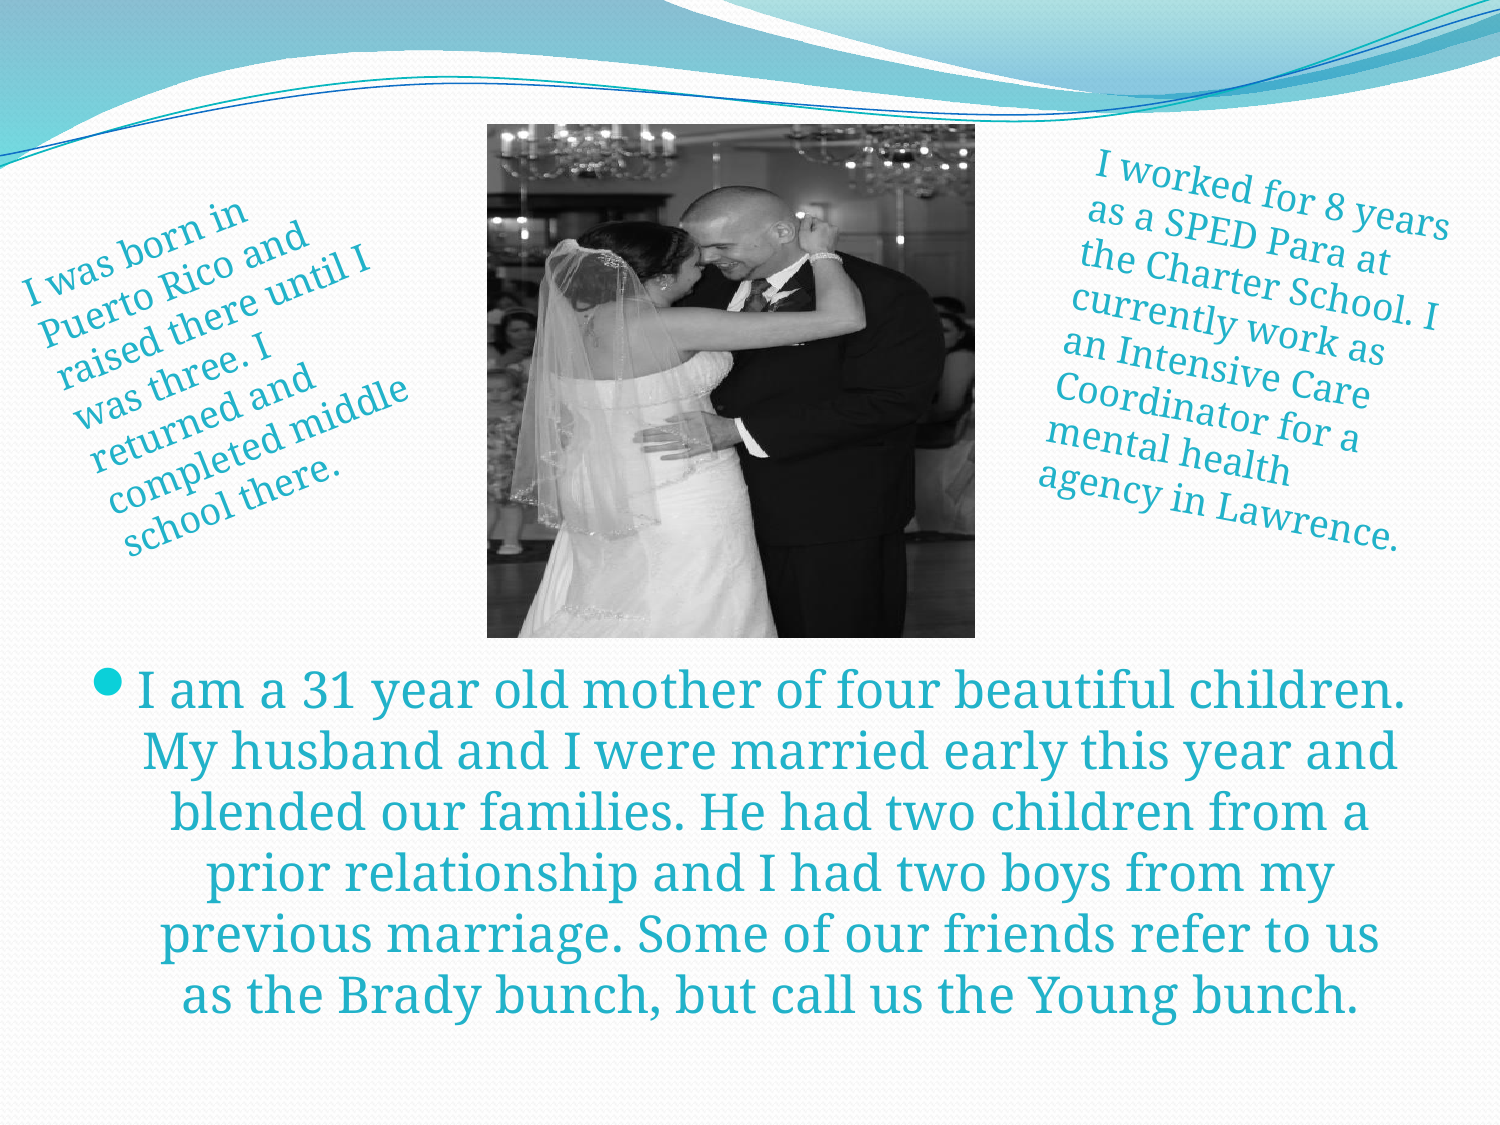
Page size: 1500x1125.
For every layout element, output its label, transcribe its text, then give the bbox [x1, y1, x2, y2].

list I am a 31 year old mother of four beautiful children. My husband and I were married early this year and blended our families. He had two children from a prior relationship and I had two boys from my previous marriage. Some of our friends refer to us as the Brady bunch, but call us the Young bunch. [75, 650, 1425, 1038]
text_box I worked for 8 years as a SPED Para at the Charter School. I currently work as an Intensive Care Coordinator for a mental health agency in Lawrence. [1019, 129, 1482, 571]
text_box I was born in Puerto Rico and raised there until I was three. I returned and completed middle school there. [0, 137, 459, 578]
picture [487, 124, 976, 638]
